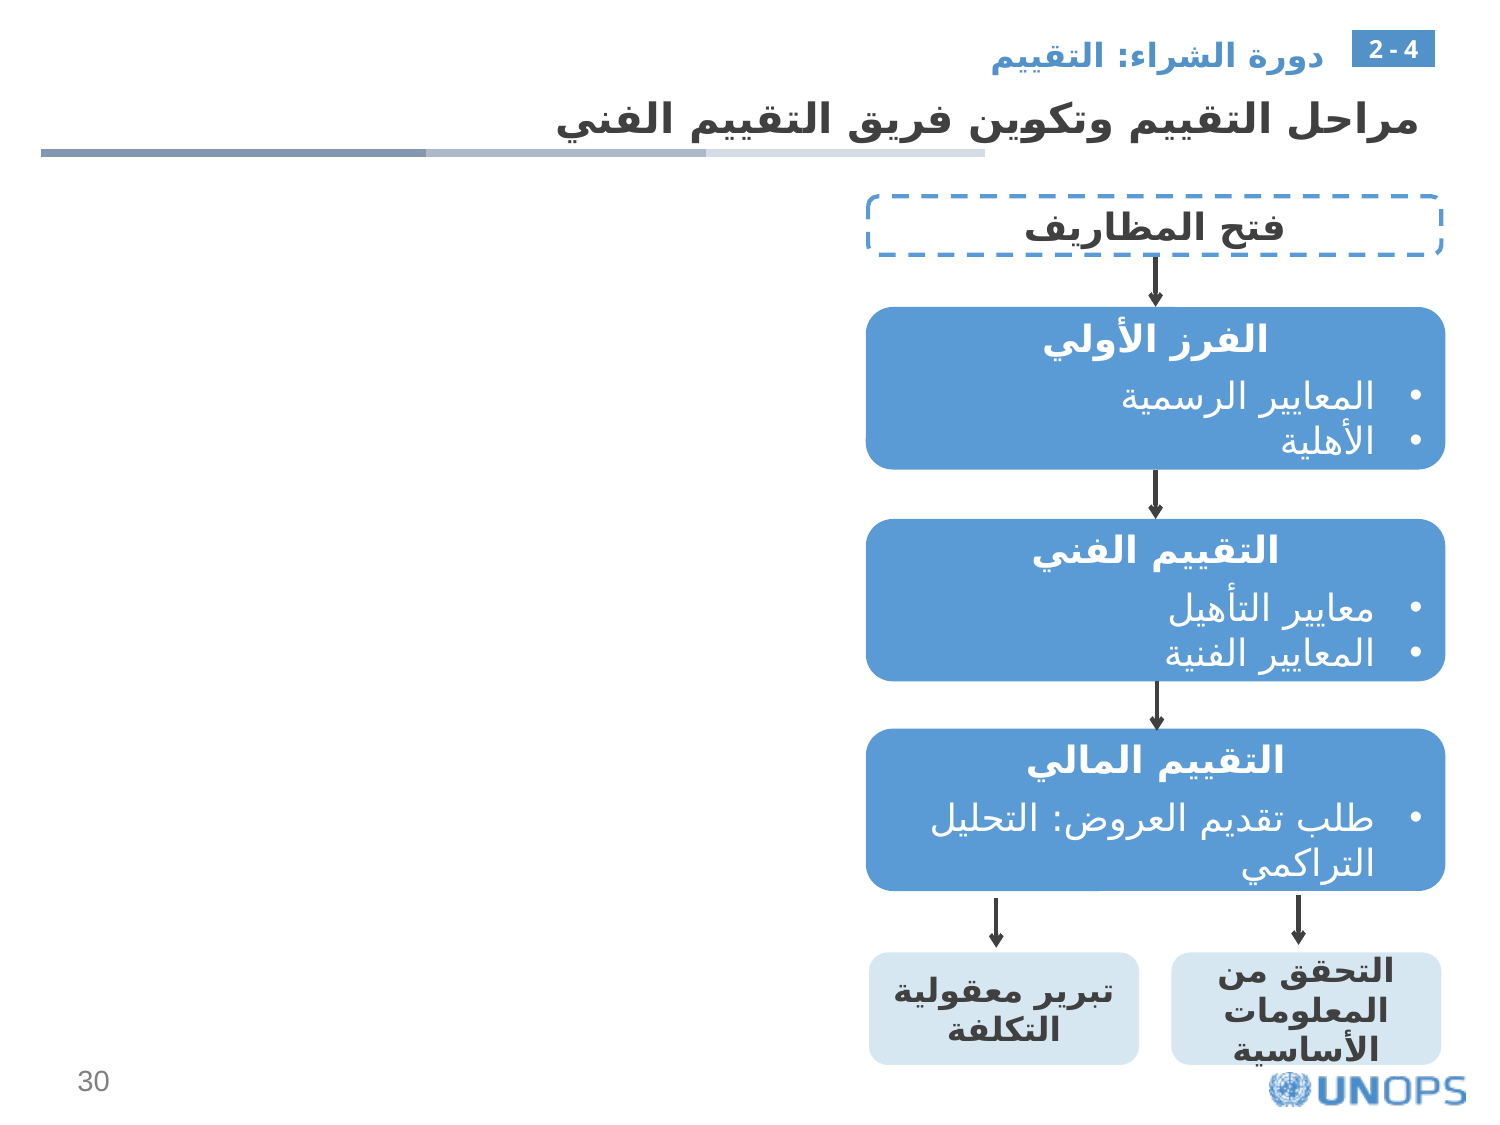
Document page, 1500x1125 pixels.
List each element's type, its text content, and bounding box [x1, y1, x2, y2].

subtitle مراحل التقييم وتكوين فريق التقييم الفني [147, 90, 1436, 149]
text_box 2 - 4 [1352, 30, 1435, 67]
picture [1269, 1072, 1466, 1107]
text_box تبرير معقولية التكلفة [868, 952, 1140, 1065]
text_box دورة الشراء: التقييم [537, 30, 1340, 79]
text_box فتح المظاريف [868, 196, 1442, 255]
text_box التقييم الفني معايير التأهيل المعايير الفنية [865, 518, 1446, 682]
text_box التقييم المالي طلب تقديم العروض: التحليل التراكمي [865, 728, 1446, 892]
text_box الفرز الأولي المعايير الرسمية الأهلية [865, 306, 1446, 470]
text_box التحقق من المعلومات الأساسية [1171, 952, 1442, 1065]
